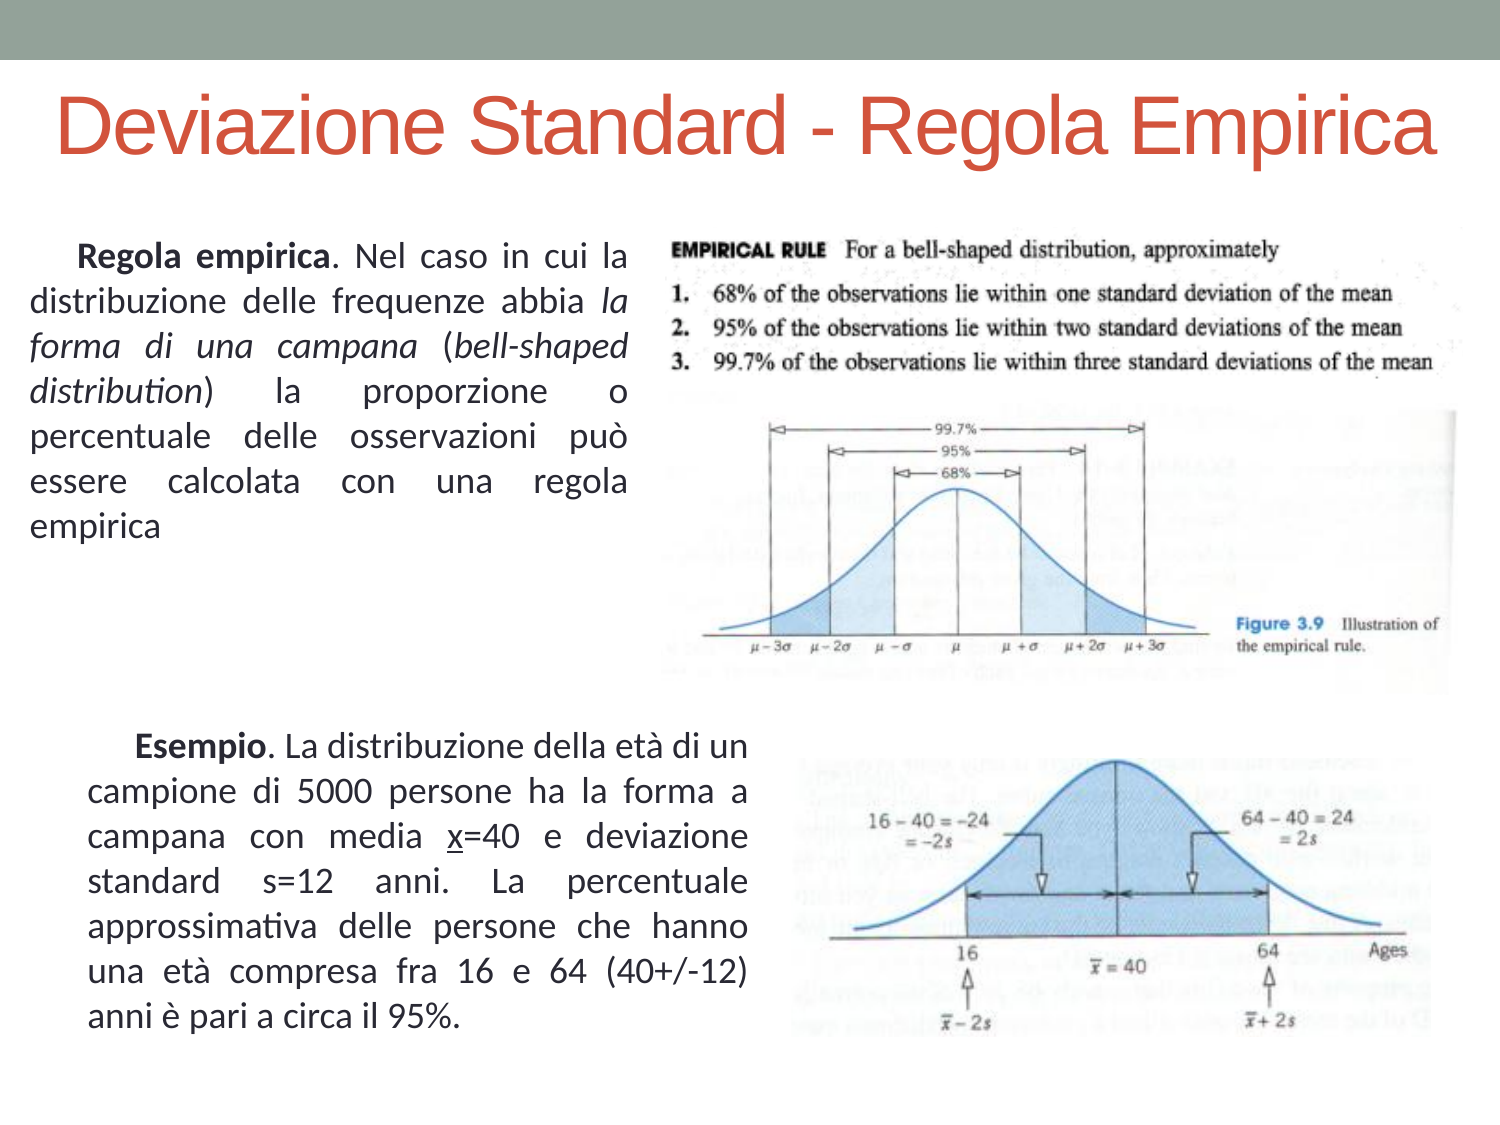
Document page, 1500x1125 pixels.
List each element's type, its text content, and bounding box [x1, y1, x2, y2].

text_box Esempio. La distribuzione della età di un campione di 5000 persone ha la forma a campana con media x=40 e deviazione standard s=12 anni. La percentuale approssimativa delle persone che hanno una età compresa fra 16 e 64 (40+/-12) anni è pari a circa il 95%. [72, 713, 764, 1044]
title Deviazione Standard - Regola Empirica [39, 33, 1461, 209]
text_box Regola empirica. Nel caso in cui la distribuzione delle frequenze abbia la forma di una campana (bell-shaped distribution) la proporzione o percentuale delle osservazioni può essere calcolata con una regola empirica [14, 223, 644, 554]
picture [660, 391, 1459, 696]
picture [791, 758, 1432, 1037]
picture [665, 227, 1463, 379]
